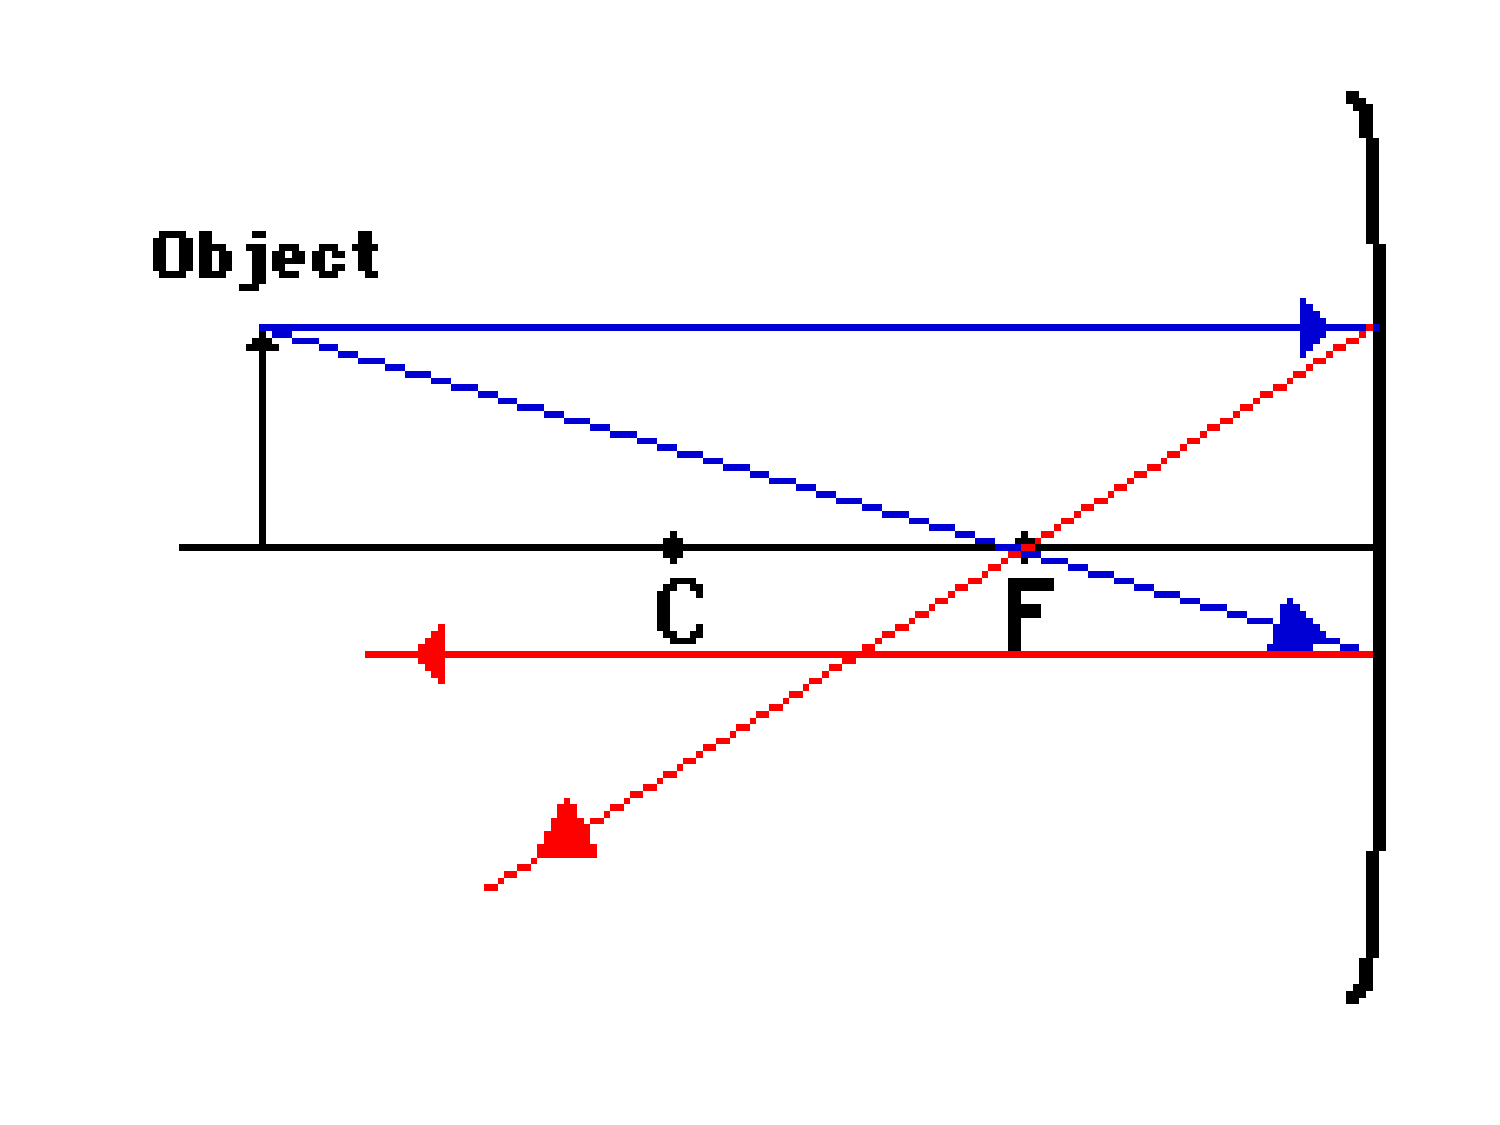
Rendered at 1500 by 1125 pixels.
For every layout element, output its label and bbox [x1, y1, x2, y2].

picture [87, 78, 1413, 1026]
